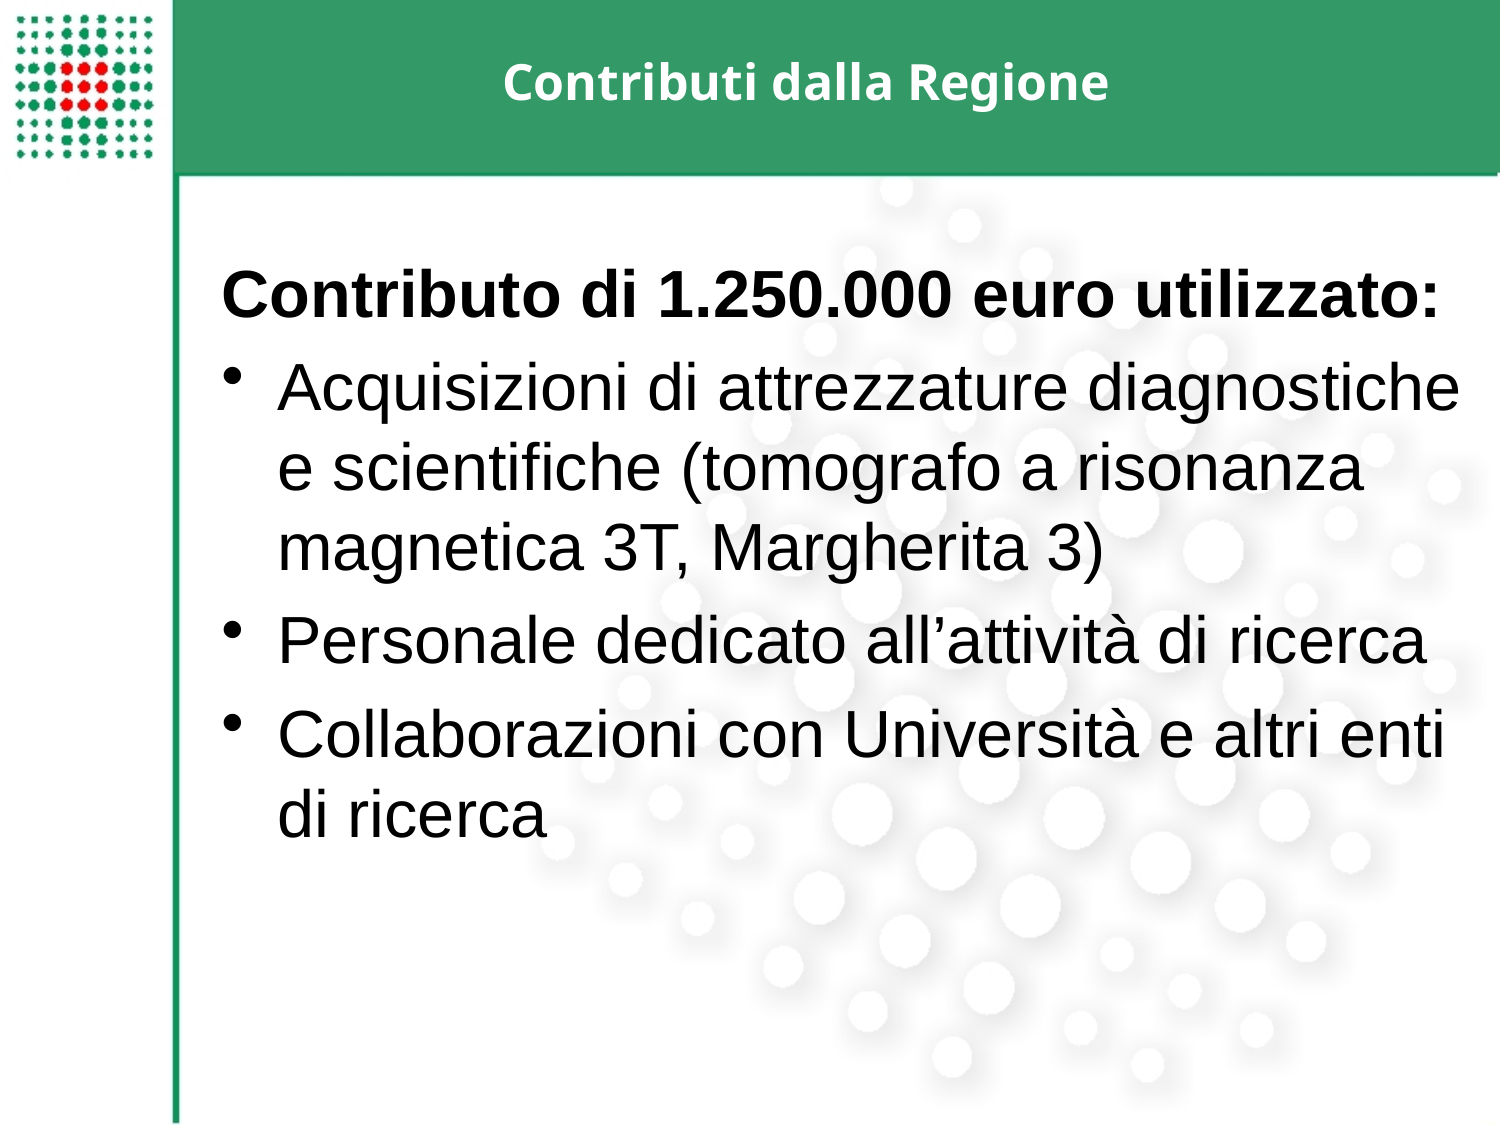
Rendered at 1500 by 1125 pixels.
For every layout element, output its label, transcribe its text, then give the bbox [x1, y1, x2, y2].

list Contributo di 1.250.000 euro utilizzato: Acquisizioni di attrezzature diagnostiche e scientifiche (tomografo a risonanza magnetica 3T, Margherita 3) Personale dedicato all’attività di ricerca Collaborazioni con Università e altri enti di ricerca [206, 243, 1500, 917]
picture [0, 0, 1500, 1125]
title Contributi dalla Regione [159, 26, 1454, 143]
